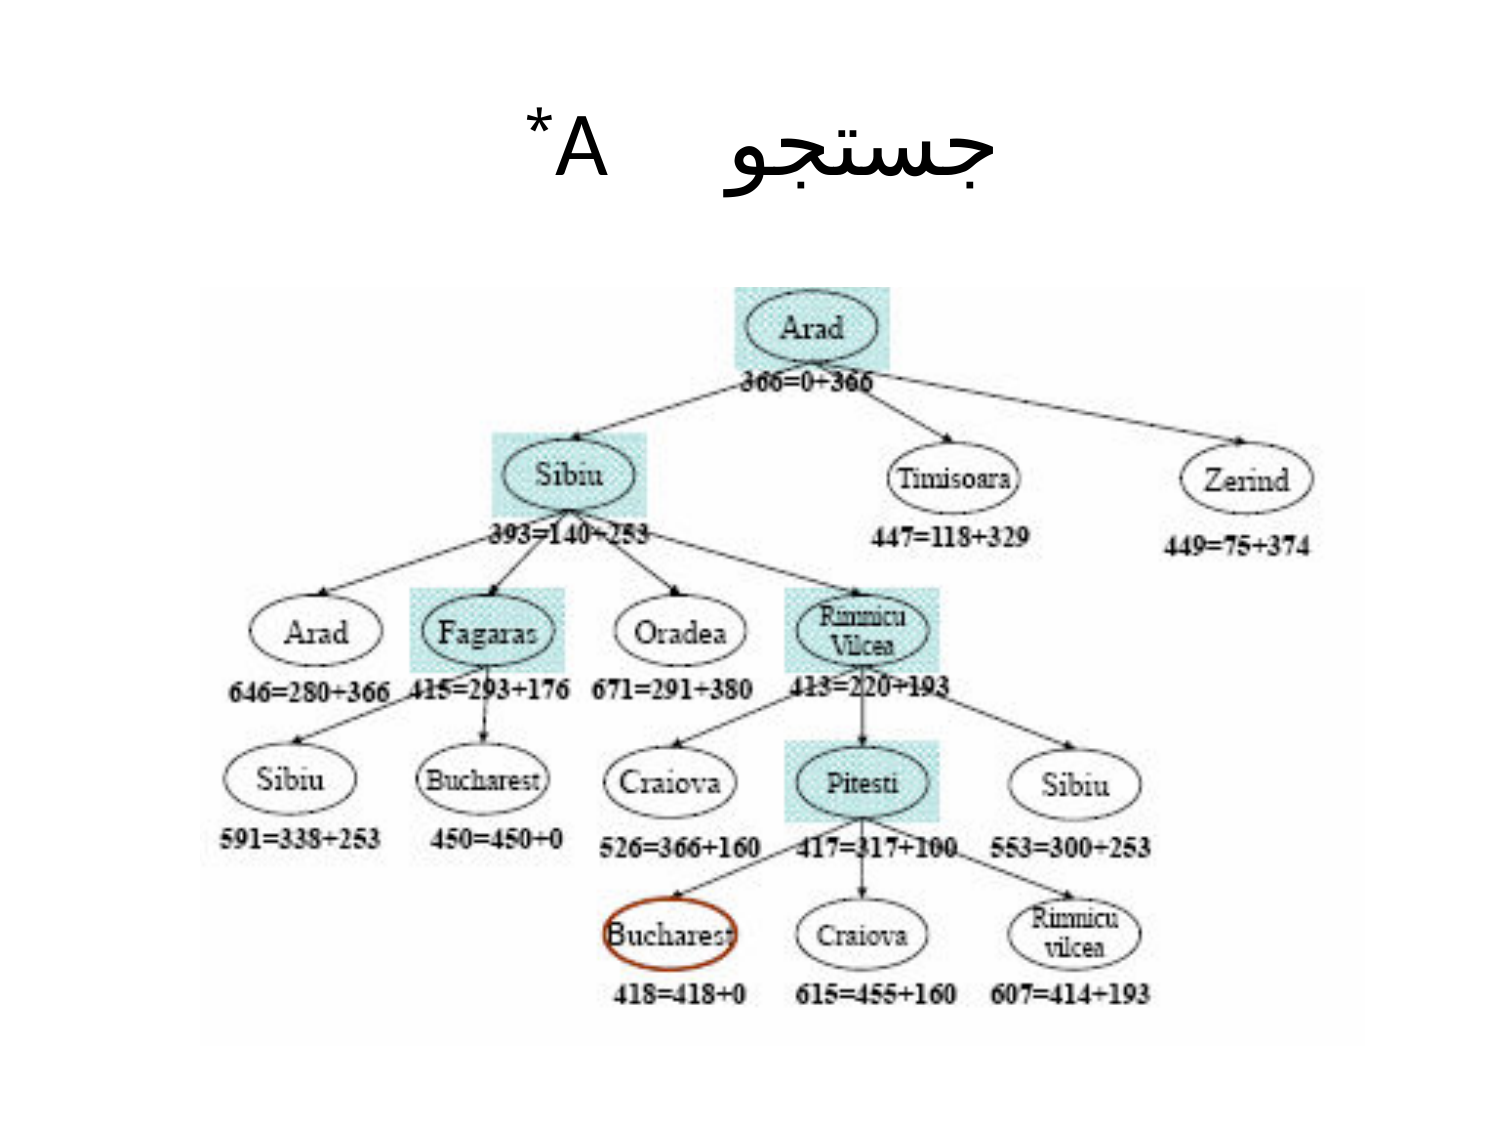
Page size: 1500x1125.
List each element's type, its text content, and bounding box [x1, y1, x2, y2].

title جستجو A* [75, 45, 1425, 233]
picture [199, 287, 1365, 1046]
